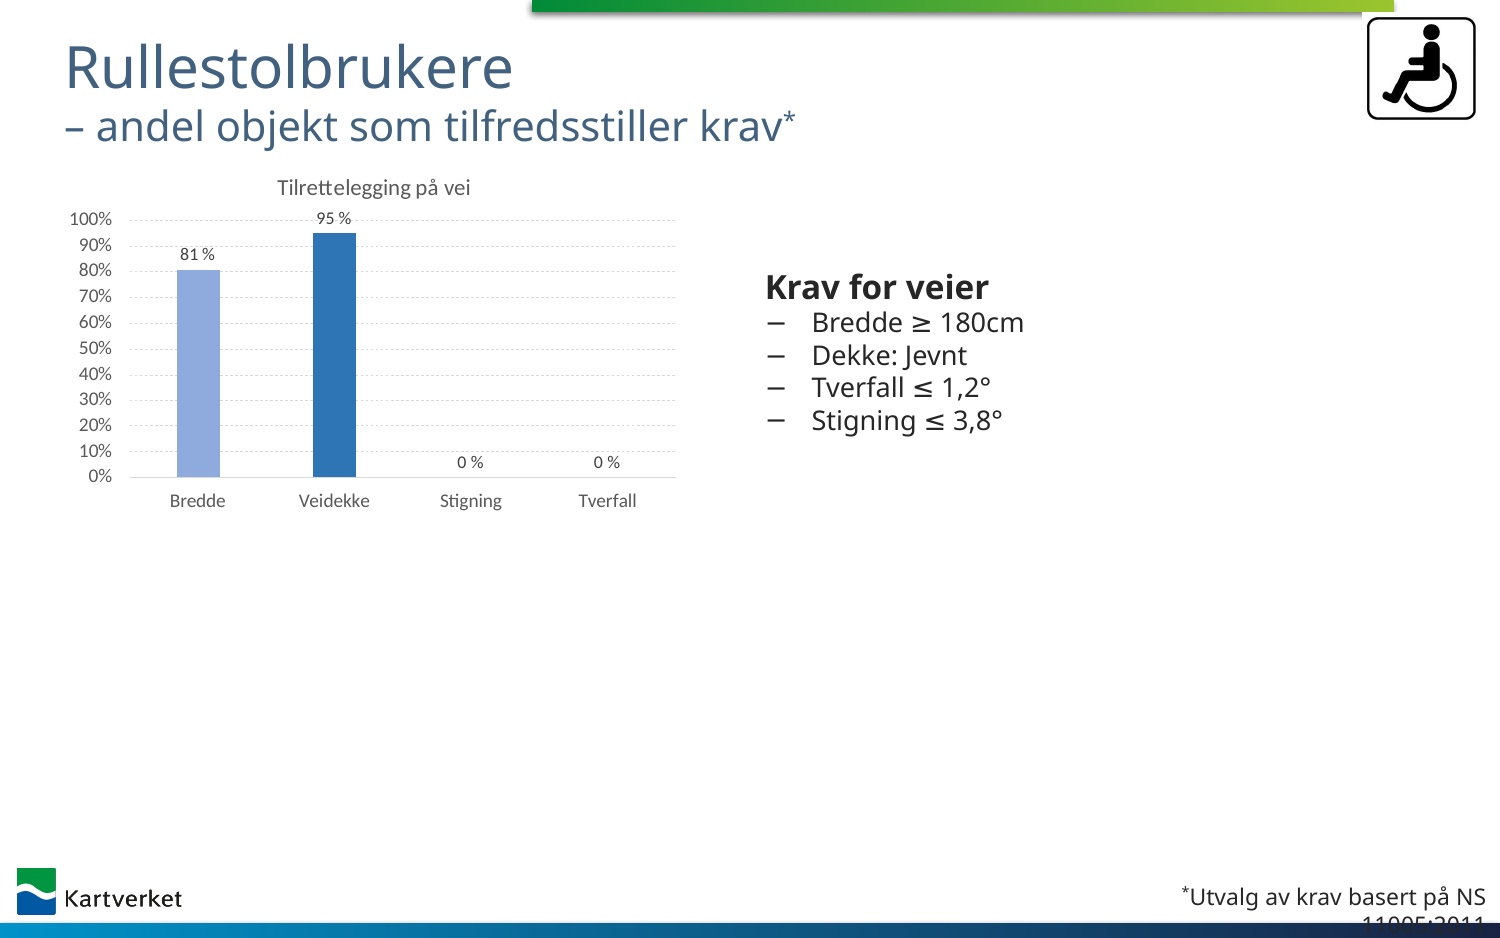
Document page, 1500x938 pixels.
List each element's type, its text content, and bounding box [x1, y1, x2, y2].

picture [1362, 12, 1481, 126]
text_box Krav for veier Bredde ≥ 180cm Dekke: Jevnt Tverfall ≤ 1,2° Stigning ≤ 3,8° [750, 258, 1234, 444]
picture [62, 166, 687, 519]
text_box *Utvalg av krav basert på NS 11005:2011 [1068, 873, 1500, 938]
text_box Rullestolbrukere – andel objekt som tilfredsstiller krav* [49, 25, 1431, 158]
